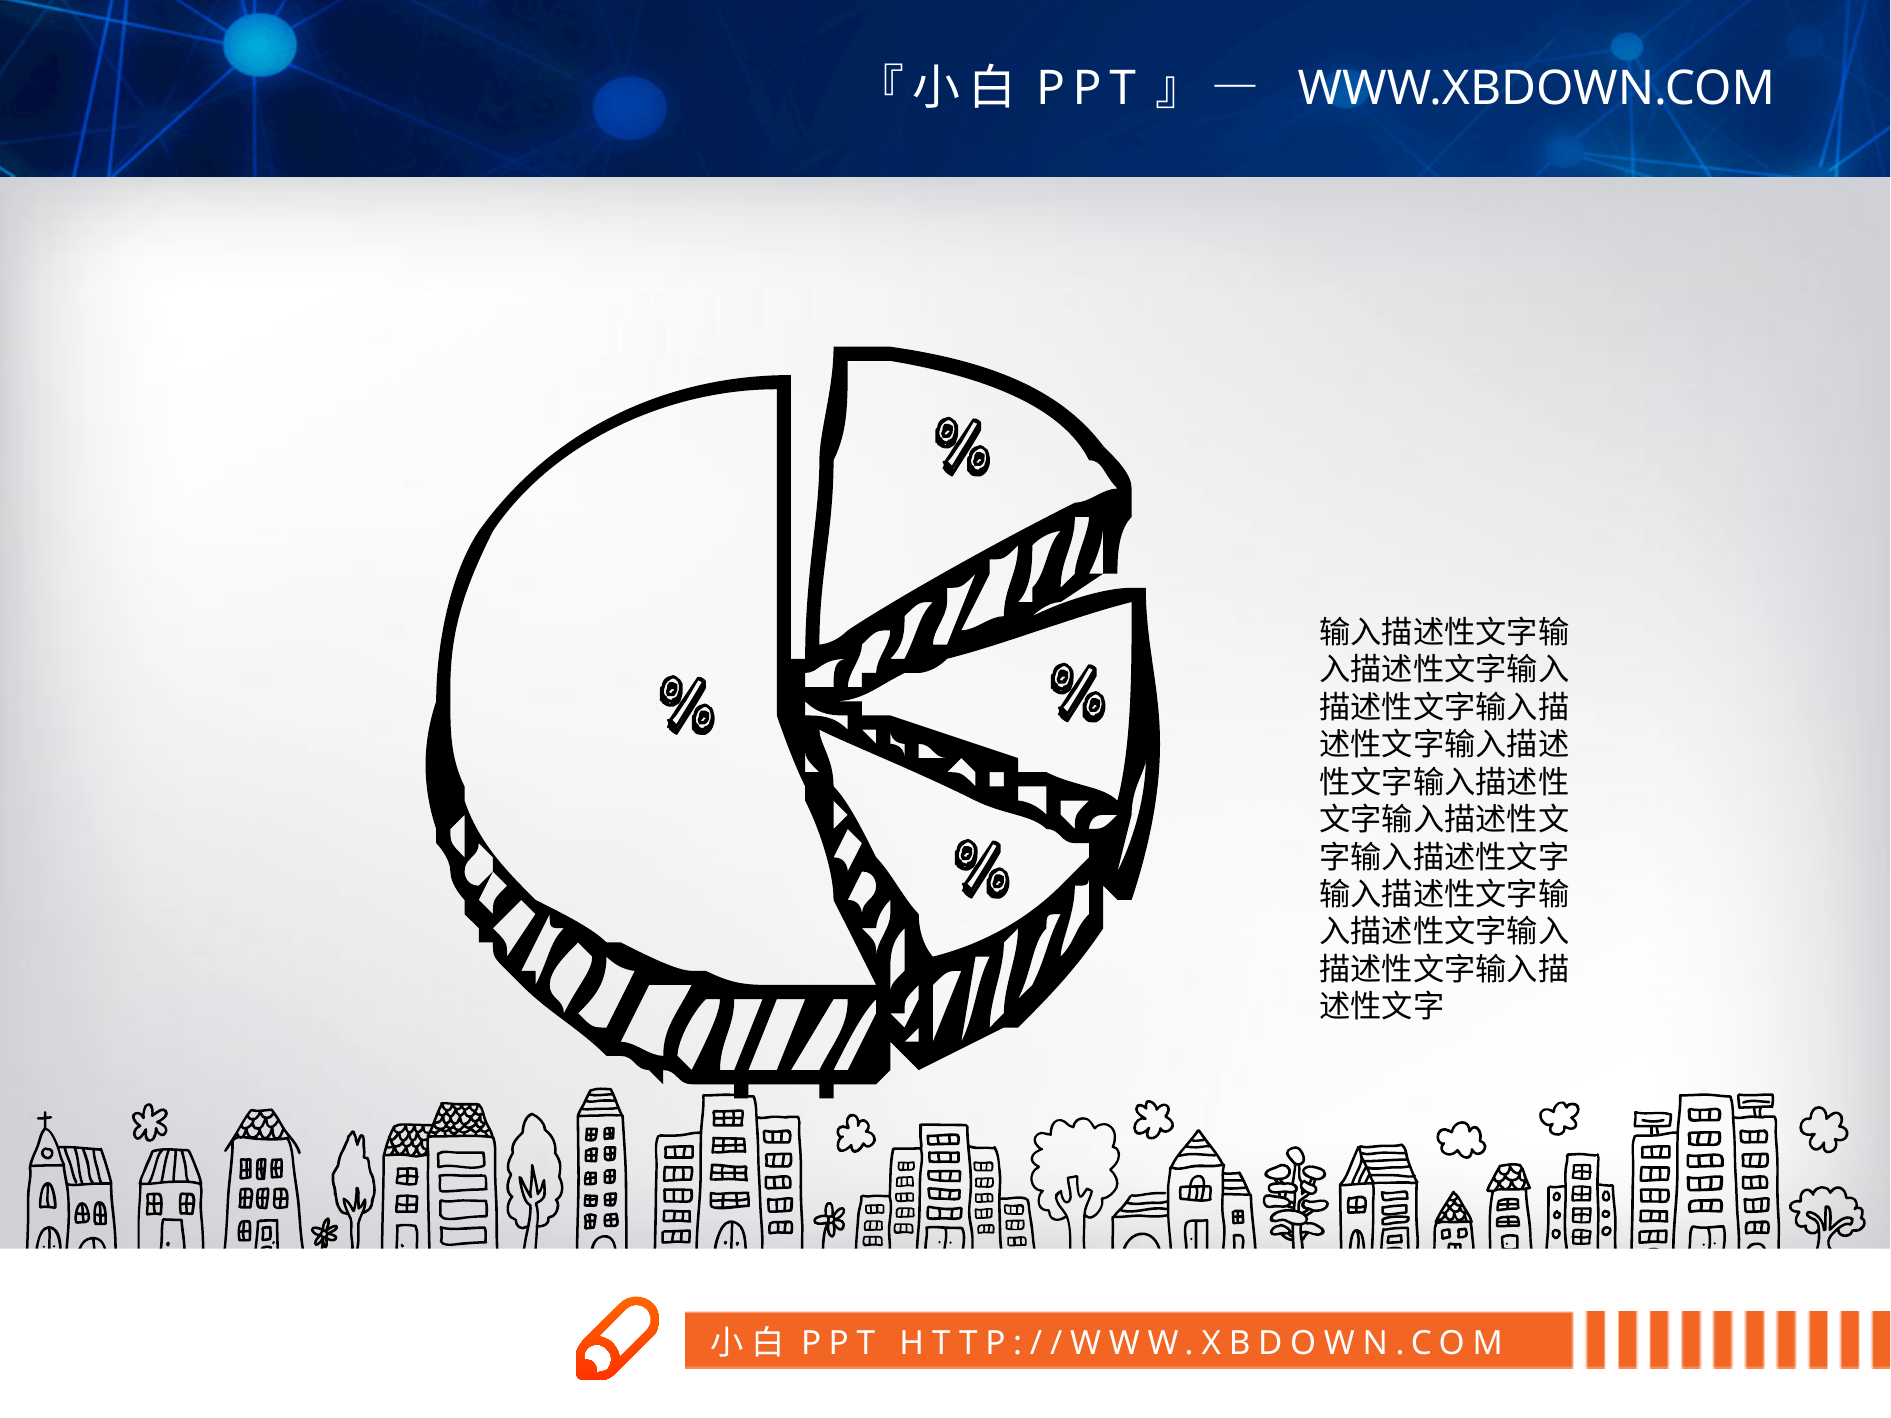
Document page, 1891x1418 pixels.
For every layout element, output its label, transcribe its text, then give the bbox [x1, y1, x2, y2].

picture [927, 1229, 944, 1248]
picture [1355, 1164, 1364, 1182]
picture [142, 1152, 158, 1182]
picture [891, 737, 904, 751]
picture [60, 1149, 74, 1183]
picture [1436, 1223, 1472, 1248]
picture [77, 1149, 90, 1183]
picture [971, 1149, 999, 1248]
picture [347, 1205, 362, 1248]
picture [1124, 1204, 1166, 1210]
picture [595, 1238, 613, 1248]
picture [820, 361, 1116, 644]
picture [1512, 1166, 1520, 1171]
picture [758, 1118, 801, 1248]
picture [1170, 1167, 1223, 1248]
picture [1127, 1236, 1157, 1248]
picture [1352, 1233, 1357, 1248]
picture [1305, 1202, 1325, 1209]
picture [1302, 1225, 1321, 1233]
picture [1019, 787, 1046, 813]
picture [1675, 1096, 1737, 1248]
picture [67, 1149, 80, 1183]
picture [864, 902, 890, 949]
picture [550, 944, 592, 1011]
picture [1039, 603, 1060, 612]
picture [919, 745, 941, 758]
picture [892, 603, 931, 658]
picture [69, 1185, 114, 1248]
picture [827, 1205, 831, 1215]
picture [891, 930, 904, 985]
picture [685, 1311, 1891, 1369]
picture [622, 985, 691, 1055]
picture [1058, 1178, 1090, 1248]
picture [465, 845, 492, 885]
picture [946, 1230, 962, 1248]
picture [523, 918, 562, 981]
picture [1225, 1175, 1240, 1179]
picture [864, 730, 876, 742]
picture [848, 603, 1131, 799]
picture [39, 1230, 48, 1248]
picture [949, 759, 975, 784]
picture [451, 817, 464, 855]
picture [817, 1218, 827, 1222]
picture [579, 959, 634, 1027]
picture [1061, 517, 1088, 586]
picture [1508, 1172, 1517, 1178]
picture [858, 1197, 889, 1248]
picture [429, 1138, 495, 1248]
picture [579, 1117, 625, 1248]
picture [1342, 1185, 1372, 1248]
picture [335, 1135, 373, 1211]
picture [398, 1227, 415, 1248]
picture [524, 1180, 543, 1248]
picture [1514, 1180, 1523, 1188]
picture [1711, 1228, 1723, 1248]
picture [1224, 1196, 1253, 1248]
picture [1735, 1118, 1777, 1248]
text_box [660, 675, 715, 735]
picture [393, 1138, 401, 1144]
picture [657, 1135, 699, 1248]
picture [581, 1110, 619, 1114]
picture [849, 872, 876, 909]
picture [29, 1167, 67, 1248]
picture [1021, 915, 1059, 995]
picture [451, 390, 875, 984]
picture [258, 1222, 276, 1248]
picture [698, 1097, 761, 1248]
picture [1090, 815, 1116, 828]
picture [990, 773, 1003, 786]
picture [1363, 1154, 1405, 1159]
picture [1033, 1120, 1117, 1218]
picture [1090, 537, 1103, 573]
picture [1367, 1161, 1407, 1167]
picture [891, 1150, 920, 1248]
picture [792, 1000, 847, 1070]
picture [933, 971, 960, 1038]
picture [919, 1126, 971, 1248]
picture [51, 1230, 58, 1248]
picture [1061, 801, 1087, 827]
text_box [955, 839, 1009, 899]
picture [1361, 1171, 1368, 1182]
picture [1502, 1180, 1509, 1188]
picture [1295, 1168, 1302, 1209]
picture [164, 1151, 174, 1181]
picture [494, 901, 534, 953]
picture [588, 1096, 613, 1100]
picture [1190, 1142, 1206, 1146]
picture [1633, 1134, 1676, 1248]
picture [1819, 1209, 1850, 1248]
picture [0, 0, 1891, 1248]
picture [262, 1124, 270, 1136]
picture [1344, 1152, 1360, 1183]
picture [420, 1132, 427, 1138]
picture [244, 1119, 251, 1127]
picture [1271, 1185, 1294, 1191]
picture [907, 1030, 918, 1041]
picture [1289, 1150, 1302, 1163]
picture [1740, 1096, 1771, 1106]
picture [86, 1150, 99, 1182]
picture [1295, 1226, 1301, 1248]
picture [836, 1210, 842, 1217]
picture [1567, 1156, 1597, 1248]
picture [397, 1146, 404, 1152]
picture [1187, 1222, 1194, 1248]
picture [384, 1156, 428, 1248]
picture [1130, 1195, 1166, 1202]
picture [1809, 1214, 1819, 1221]
picture [934, 578, 973, 644]
picture [1225, 1182, 1244, 1187]
picture [820, 731, 1089, 956]
picture [227, 1139, 301, 1248]
picture [1268, 1167, 1288, 1177]
text_box [425, 346, 1161, 1099]
picture [1490, 1182, 1497, 1189]
picture [1599, 1186, 1614, 1248]
picture [95, 1240, 103, 1248]
picture [1174, 1156, 1219, 1167]
picture [848, 631, 890, 687]
picture [1362, 1147, 1404, 1152]
picture [1061, 883, 1089, 955]
picture [1370, 1168, 1411, 1175]
picture [480, 873, 506, 912]
picture [1456, 1212, 1463, 1218]
picture [721, 1000, 761, 1070]
picture [962, 548, 1017, 630]
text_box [935, 417, 990, 476]
picture [1121, 768, 1145, 861]
picture [152, 1151, 166, 1182]
picture [1383, 1230, 1407, 1248]
picture [255, 1117, 263, 1127]
picture [82, 1240, 92, 1248]
picture [1504, 1237, 1516, 1248]
picture [1691, 1229, 1708, 1248]
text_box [1051, 663, 1105, 722]
picture [96, 1151, 109, 1182]
picture [1373, 1177, 1414, 1181]
picture [1792, 1189, 1863, 1234]
picture [509, 1116, 560, 1226]
picture [749, 1000, 804, 1070]
picture [892, 987, 918, 1026]
picture [184, 1152, 198, 1181]
picture [1374, 1184, 1416, 1248]
picture [1183, 1148, 1213, 1153]
picture [33, 1131, 61, 1164]
picture [1637, 1114, 1669, 1124]
picture [1236, 1237, 1241, 1248]
picture [175, 1152, 185, 1180]
picture [274, 1124, 281, 1137]
picture [1303, 1184, 1314, 1192]
picture [1198, 1222, 1205, 1248]
picture [1496, 1173, 1503, 1180]
picture [990, 931, 1017, 1026]
picture [1001, 1199, 1032, 1248]
picture [163, 1221, 183, 1248]
picture [1274, 1212, 1305, 1222]
picture [401, 1131, 407, 1138]
picture [409, 1146, 414, 1154]
picture [1273, 1227, 1287, 1233]
picture [963, 957, 989, 1035]
picture [1114, 1217, 1169, 1248]
picture [835, 831, 861, 868]
picture [268, 1116, 276, 1125]
picture [835, 1001, 876, 1070]
picture [806, 704, 847, 728]
text_box 输入描述性文字输入描述性文字输入描述性文字输入描述性文字输入描述性文字输入描述性文字输入描述性文字输入描述性文字输入描述性文字输入描述性文字输入描述性文字输入描述性文字 [1304, 604, 1607, 1069]
picture [1118, 1210, 1166, 1215]
picture [806, 759, 818, 772]
picture [1305, 1168, 1323, 1177]
picture [1019, 532, 1058, 602]
picture [834, 803, 846, 827]
picture [678, 1000, 719, 1069]
picture [1266, 1197, 1288, 1205]
picture [717, 1224, 730, 1248]
picture [140, 1183, 201, 1248]
picture [1491, 1191, 1529, 1248]
picture [585, 1102, 616, 1108]
picture [806, 660, 839, 687]
picture [733, 1224, 744, 1248]
picture [1548, 1188, 1565, 1248]
picture [248, 1127, 258, 1136]
